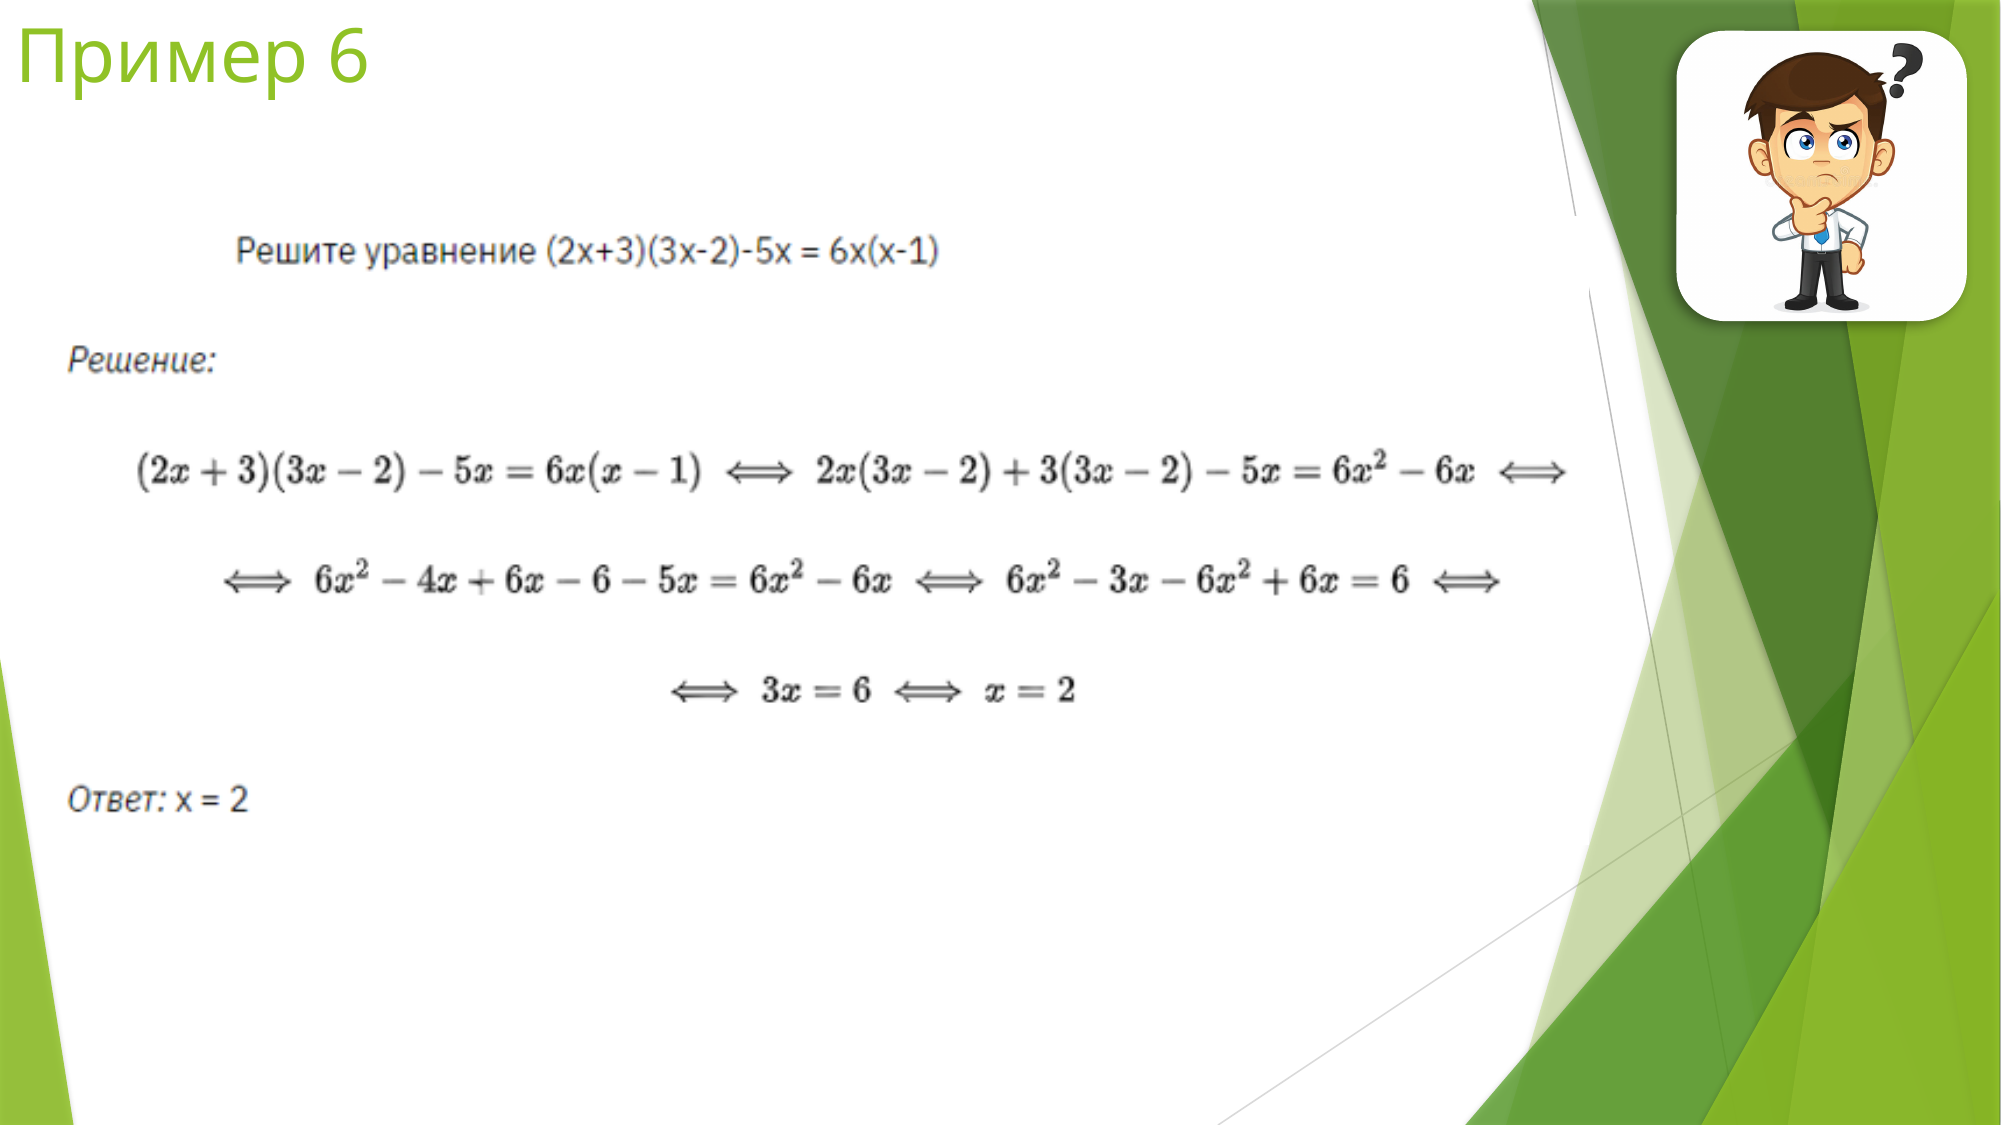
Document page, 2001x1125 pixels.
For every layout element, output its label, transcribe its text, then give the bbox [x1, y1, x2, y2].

title Пример 6 [0, 0, 1411, 217]
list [49, 216, 1590, 846]
picture [1675, 30, 1968, 322]
